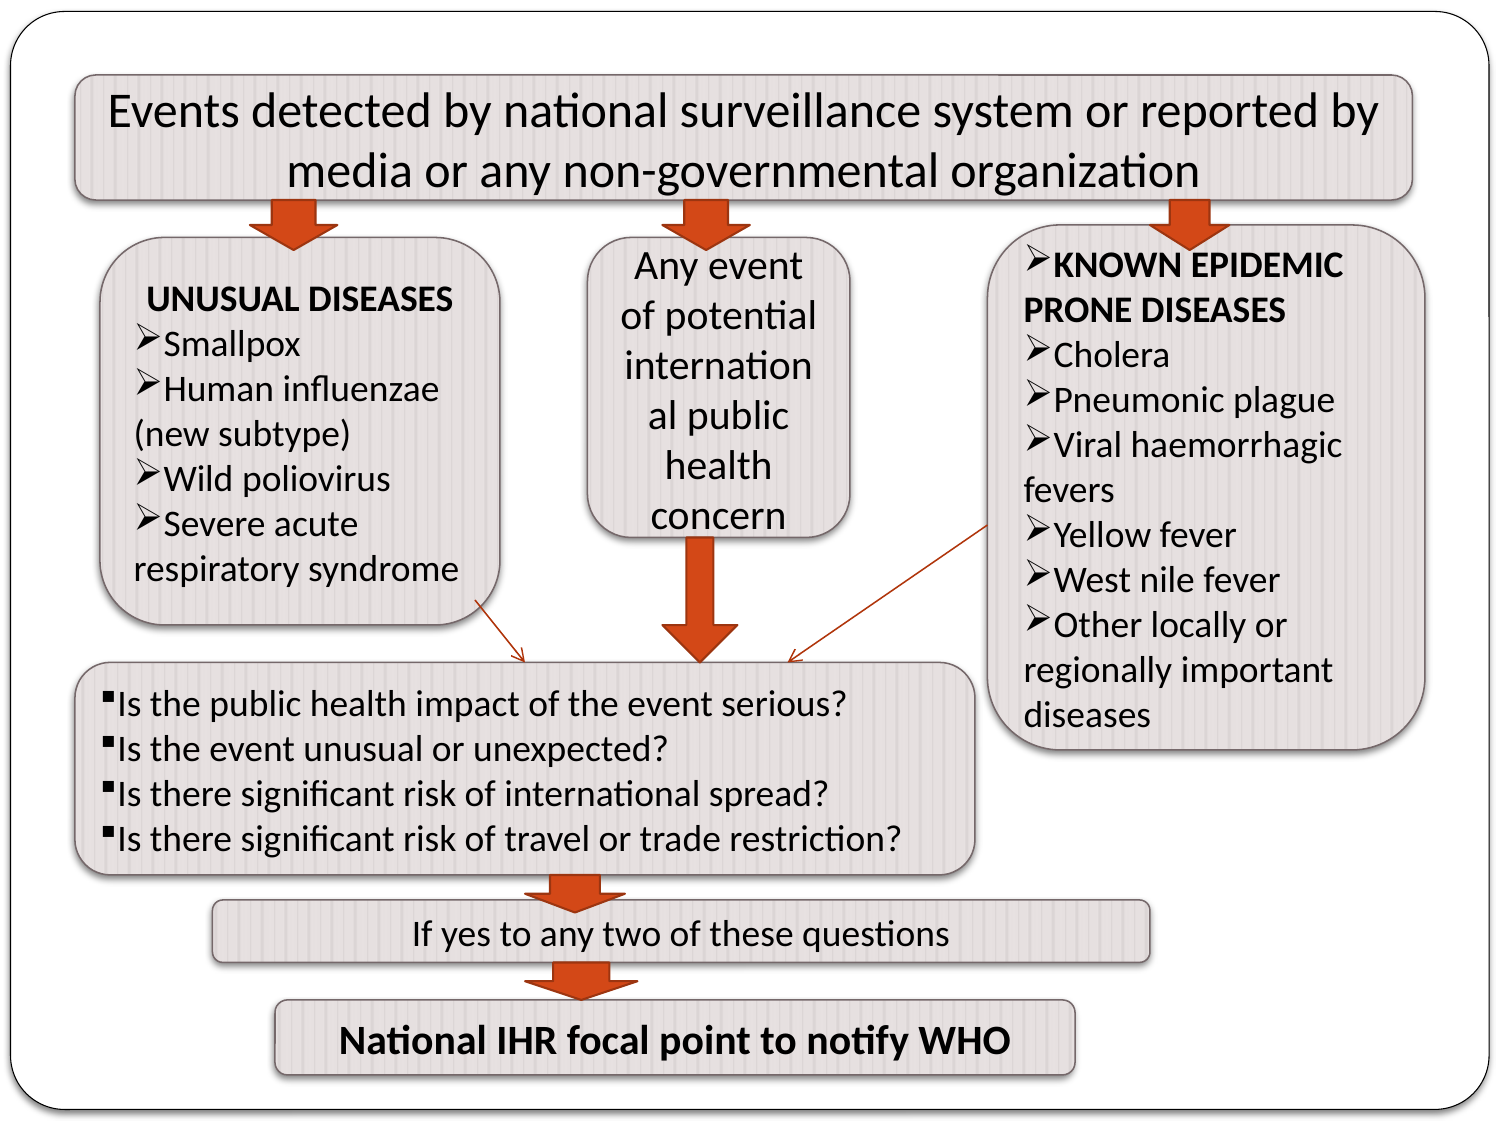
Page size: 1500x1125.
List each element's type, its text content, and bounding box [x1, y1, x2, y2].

text_box Any event of potential international public health concern [586, 236, 851, 539]
text_box Events detected by national surveillance system or reported by media or any non-governmental organization [74, 74, 1414, 201]
text_box [661, 198, 751, 251]
text_box If yes to any two of these questions [211, 899, 1151, 964]
text_box [523, 873, 626, 914]
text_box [787, 524, 988, 663]
text_box Is the public health impact of the event serious? Is the event unusual or unexpected? Is there significant risk of international spread? Is there significant risk of travel or trade restriction? [74, 661, 976, 876]
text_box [468, 605, 532, 657]
text_box KNOWN EPIDEMIC PRONE DISEASES Cholera Pneumonic plague Viral haemorrhagic fevers Yellow fever West nile fever Other locally or regionally important diseases [986, 224, 1426, 751]
text_box [661, 536, 739, 664]
text_box UNUSUAL DISEASES Smallpox Human influenzae (new subtype) Wild poliovirus Severe acute respiratory syndrome [99, 236, 501, 626]
text_box [1148, 198, 1231, 251]
text_box [523, 961, 639, 1001]
text_box National IHR focal point to notify WHO [274, 999, 1076, 1076]
text_box [248, 198, 339, 251]
